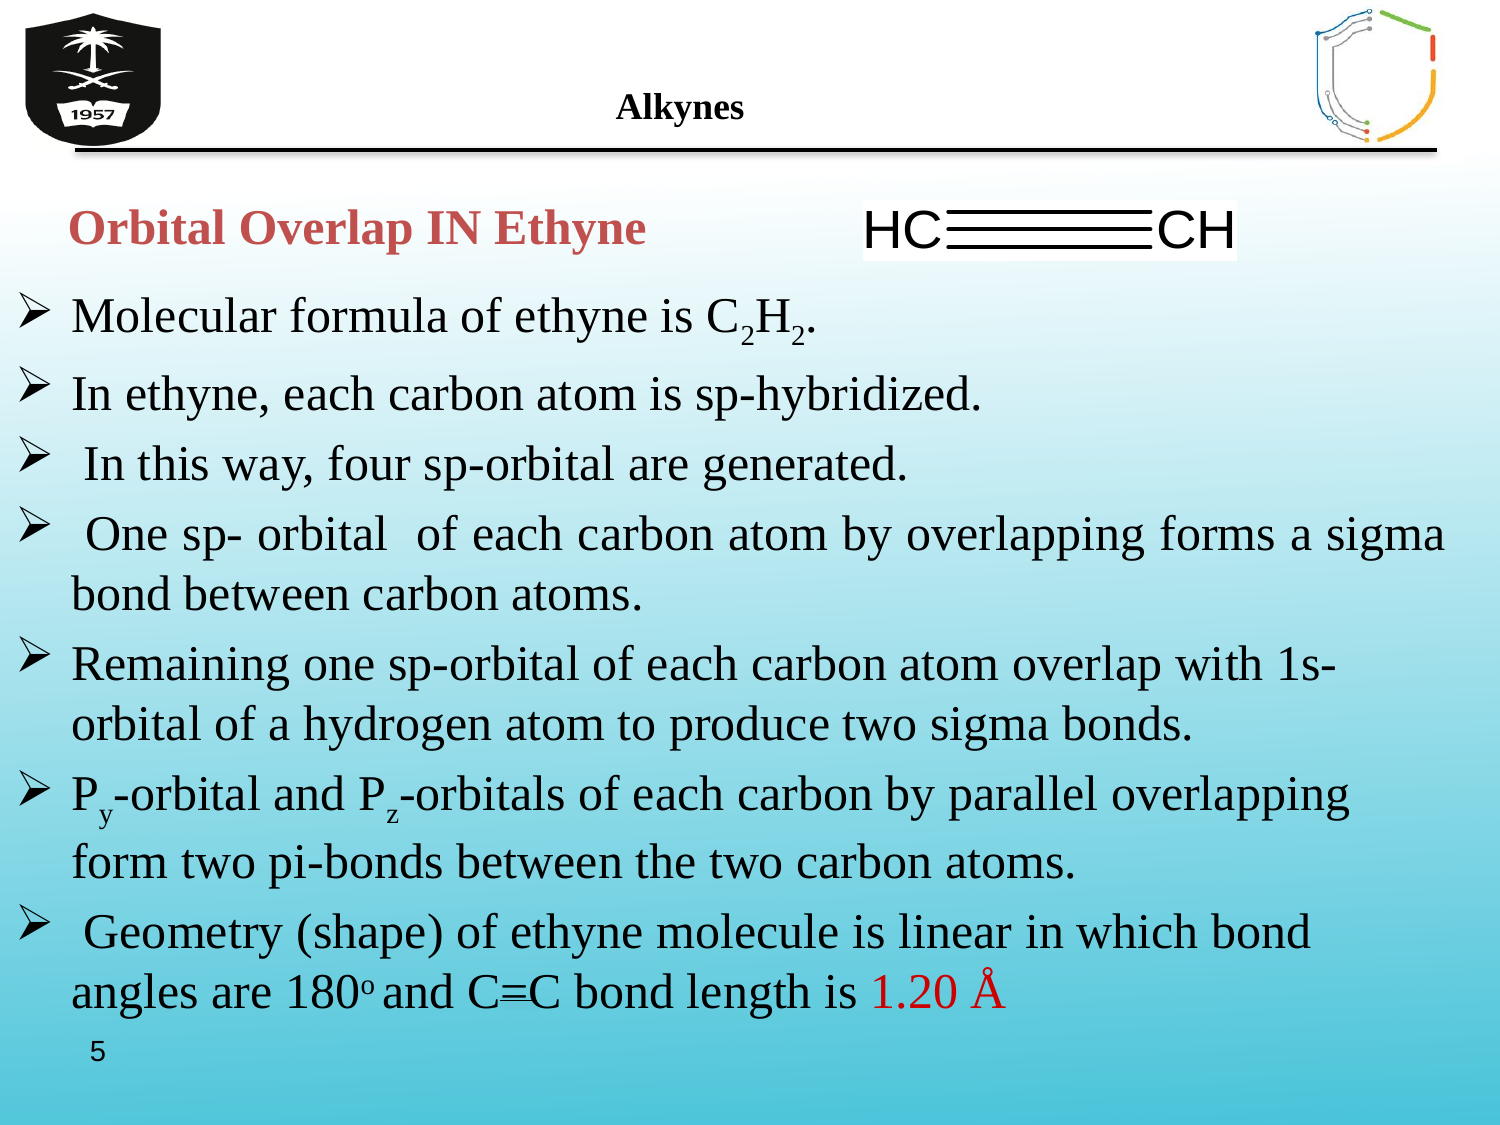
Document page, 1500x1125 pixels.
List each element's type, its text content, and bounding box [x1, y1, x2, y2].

picture [24, 12, 163, 151]
list Molecular formula of ethyne is C2H2. In ethyne, each carbon atom is sp-hybridized. In this way, four sp-orbital are generated. One sp- orbital of each carbon atom by overlapping forms a sigma bond between carbon atoms. Remaining one sp-orbital of each carbon atom overlap with 1s-orbital of a hydrogen atom to produce two sigma bonds. Py-orbital and Pz-orbitals of each carbon by parallel overlapping form two pi-bonds between the two carbon atoms. Geometry (shape) of ethyne molecule is linear in which bond angles are 180o and C=C bond length is 1.20 Å [0, 275, 1463, 1125]
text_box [862, 199, 1238, 262]
text_box Orbital Overlap IN Ethyne [52, 187, 663, 263]
picture [1287, 0, 1463, 165]
text_box Alkynes [600, 74, 760, 135]
text_box 5 [75, 1024, 425, 1103]
